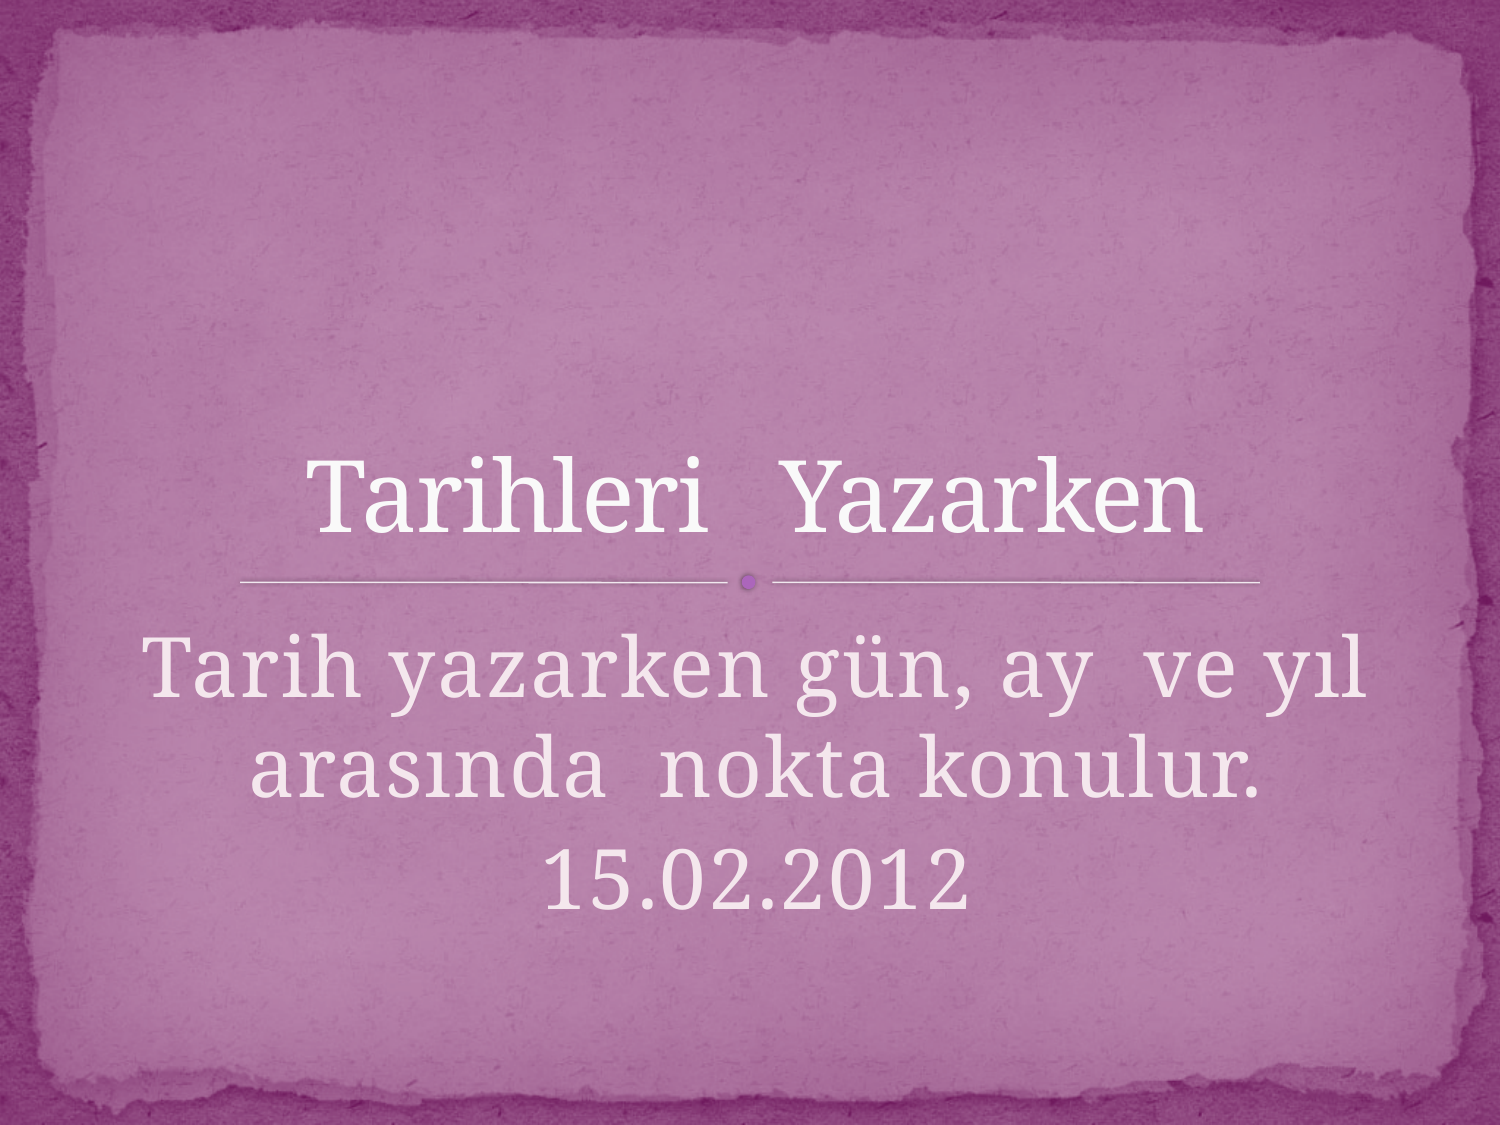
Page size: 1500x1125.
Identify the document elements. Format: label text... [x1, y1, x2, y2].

title Tarihleri Yazarken [74, 235, 1438, 561]
subtitle Tarih yazarken gün, ay ve yıl arasında nokta konulur. 15.02.2012 [75, 606, 1438, 973]
